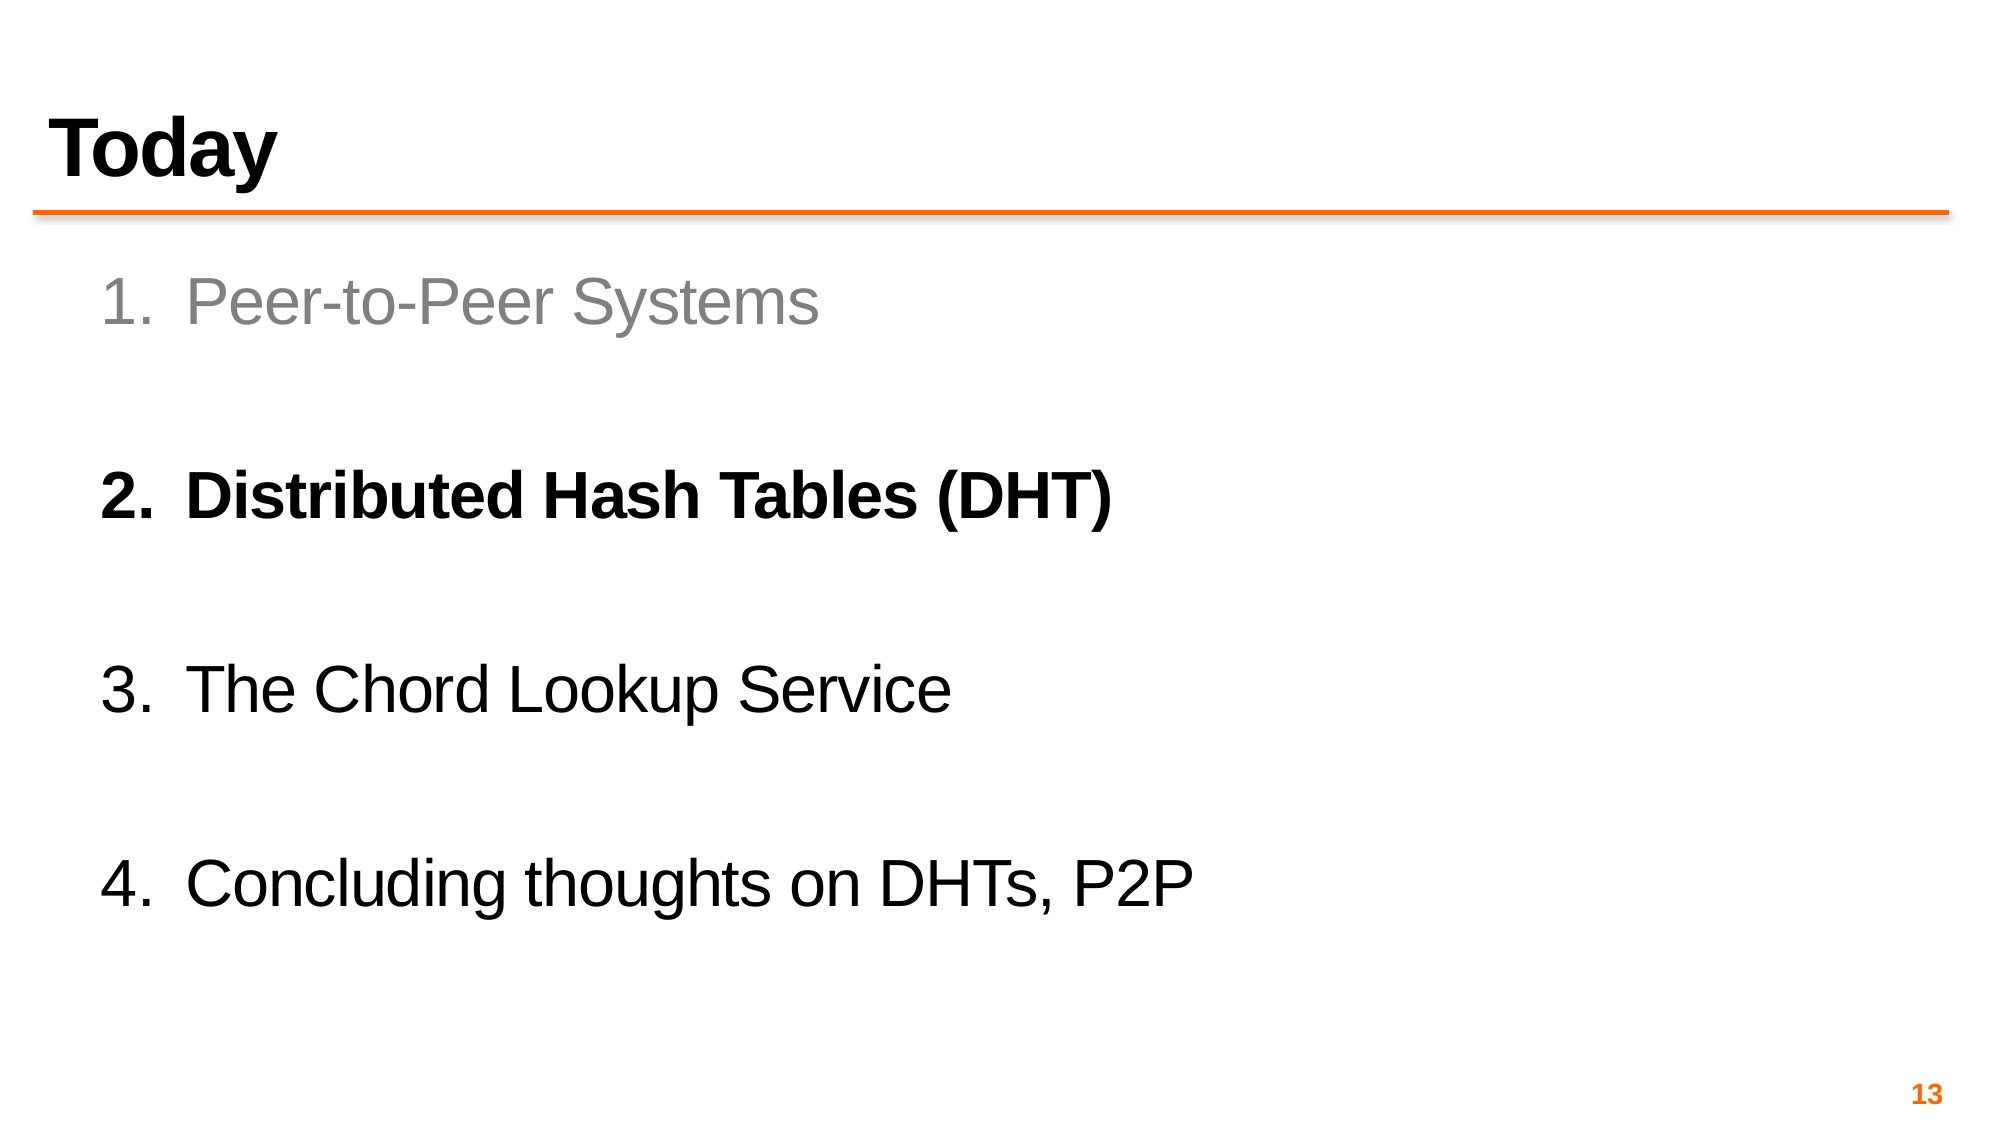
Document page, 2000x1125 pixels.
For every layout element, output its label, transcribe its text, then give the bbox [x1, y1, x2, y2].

slide_number 13 [1482, 1074, 1950, 1110]
list Peer-to-Peer Systems Distributed Hash Tables (DHT) The Chord Lookup Service Concluding thoughts on DHTs, P2P [94, 260, 1950, 1063]
title Today [33, 24, 1950, 201]
